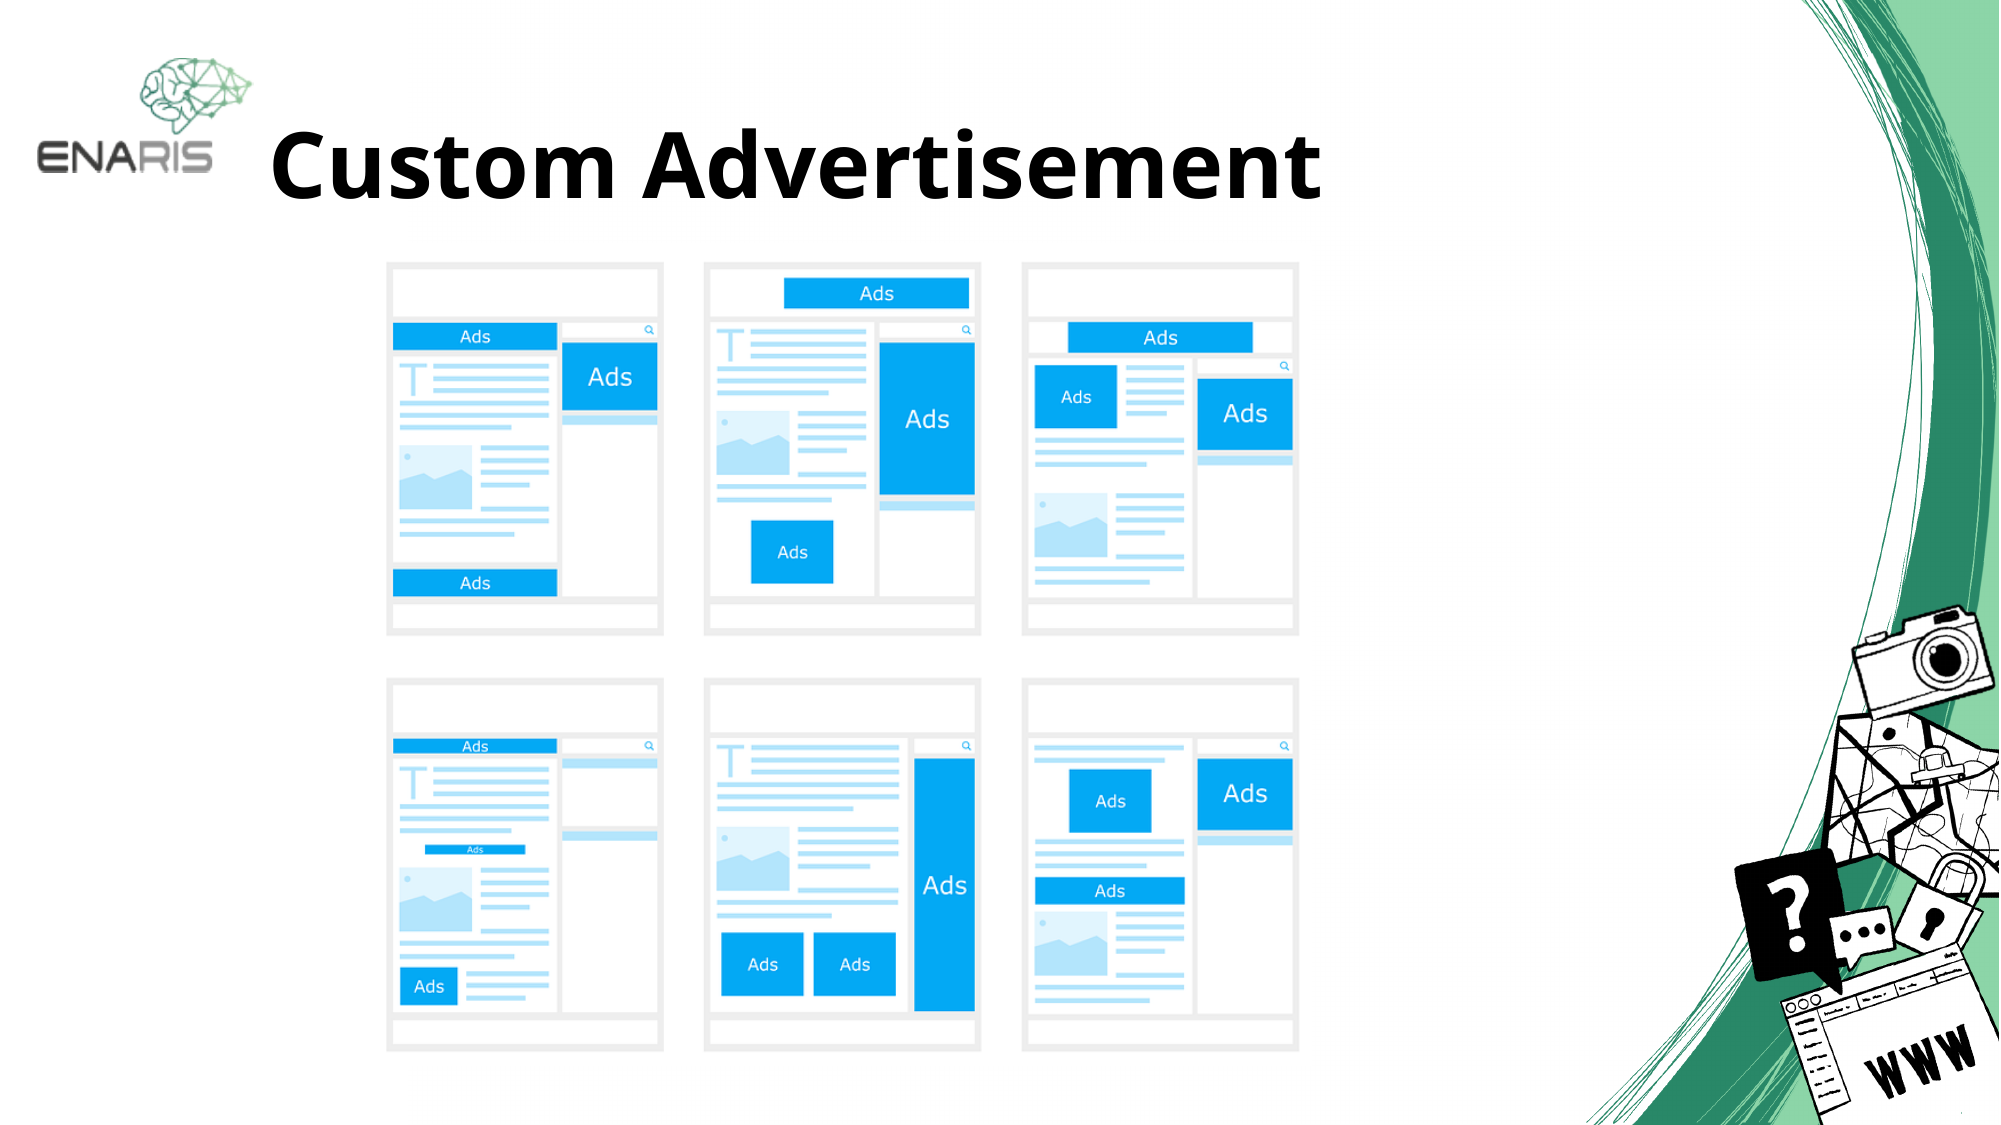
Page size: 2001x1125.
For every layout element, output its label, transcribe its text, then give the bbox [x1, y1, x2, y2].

picture [37, 58, 254, 173]
title Custom Advertisement [253, 59, 1863, 278]
picture [368, 0, 1999, 1125]
